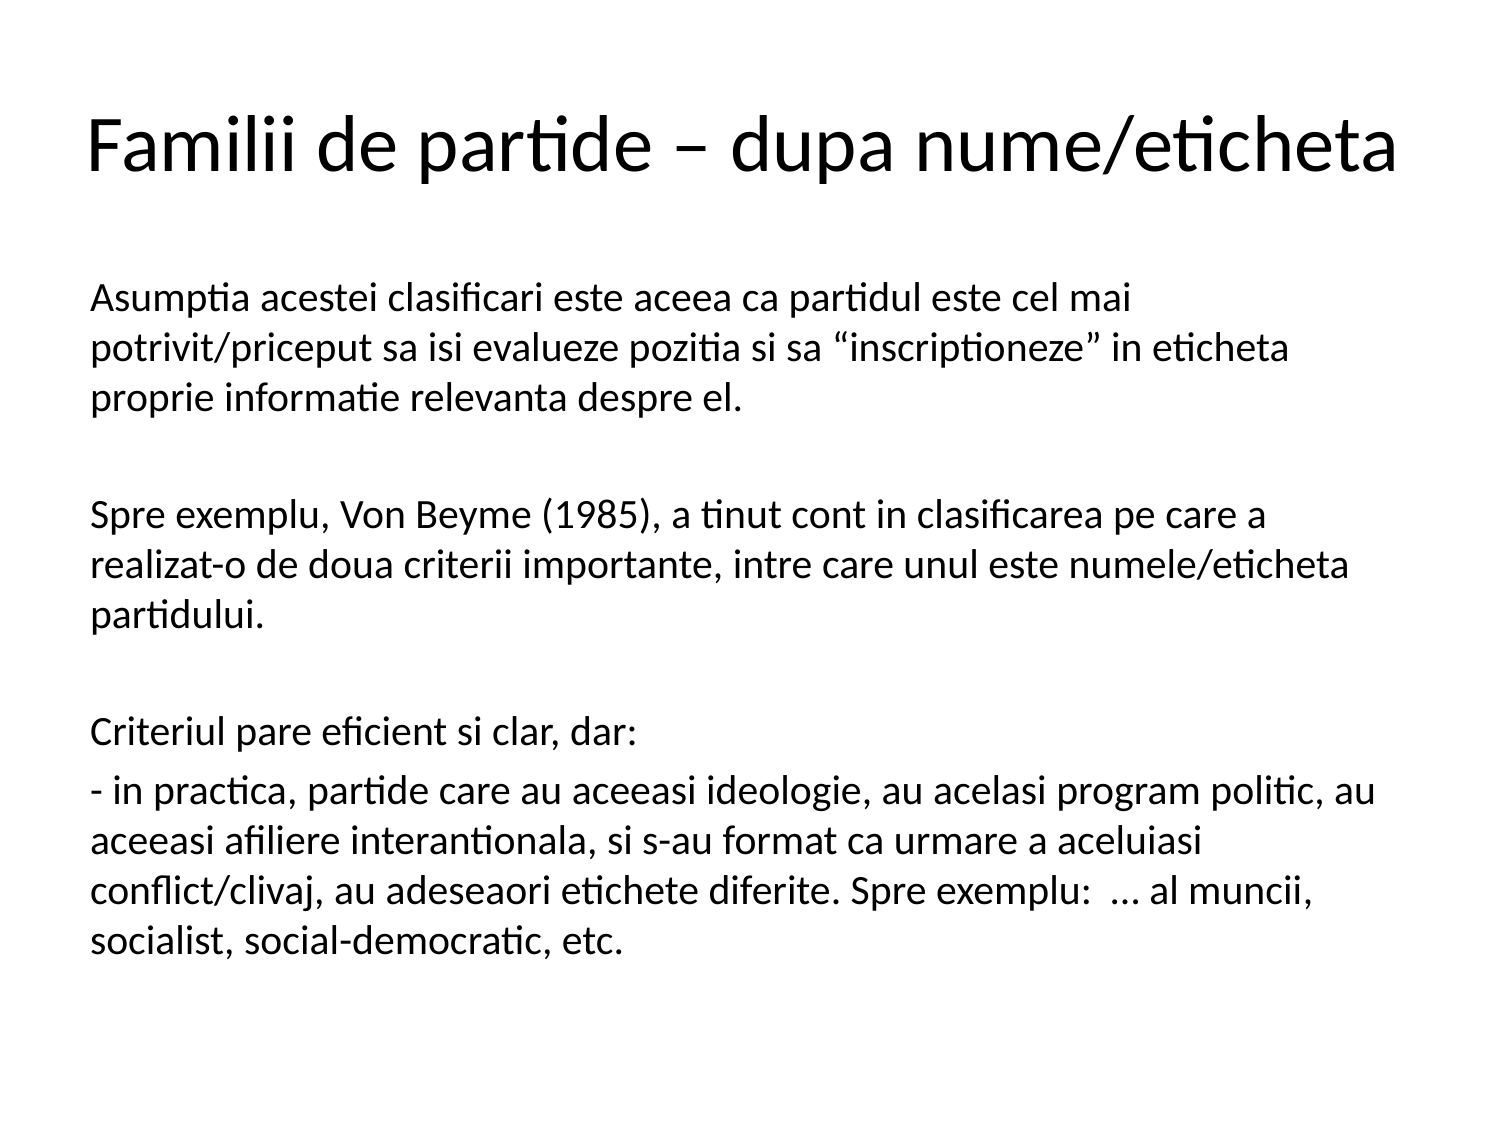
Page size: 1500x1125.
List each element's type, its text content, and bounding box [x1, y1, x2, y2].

title Familii de partide – dupa nume/eticheta [37, 45, 1450, 233]
list Asumptia acestei clasificari este aceea ca partidul este cel mai potrivit/priceput sa isi evalueze pozitia si sa “inscriptioneze” in eticheta proprie informatie relevanta despre el. Spre exemplu, Von Beyme (1985), a tinut cont in clasificarea pe care a realizat-o de doua criterii importante, intre care unul este numele/eticheta partidului. Criteriul pare eficient si clar, dar: - in practica, partide care au aceeasi ideologie, au acelasi program politic, au aceeasi afiliere interantionala, si s-au format ca urmare a aceluiasi conflict/clivaj, au adeseaori etichete diferite. Spre exemplu: … al muncii, socialist, social-democratic, etc. [75, 262, 1425, 1005]
